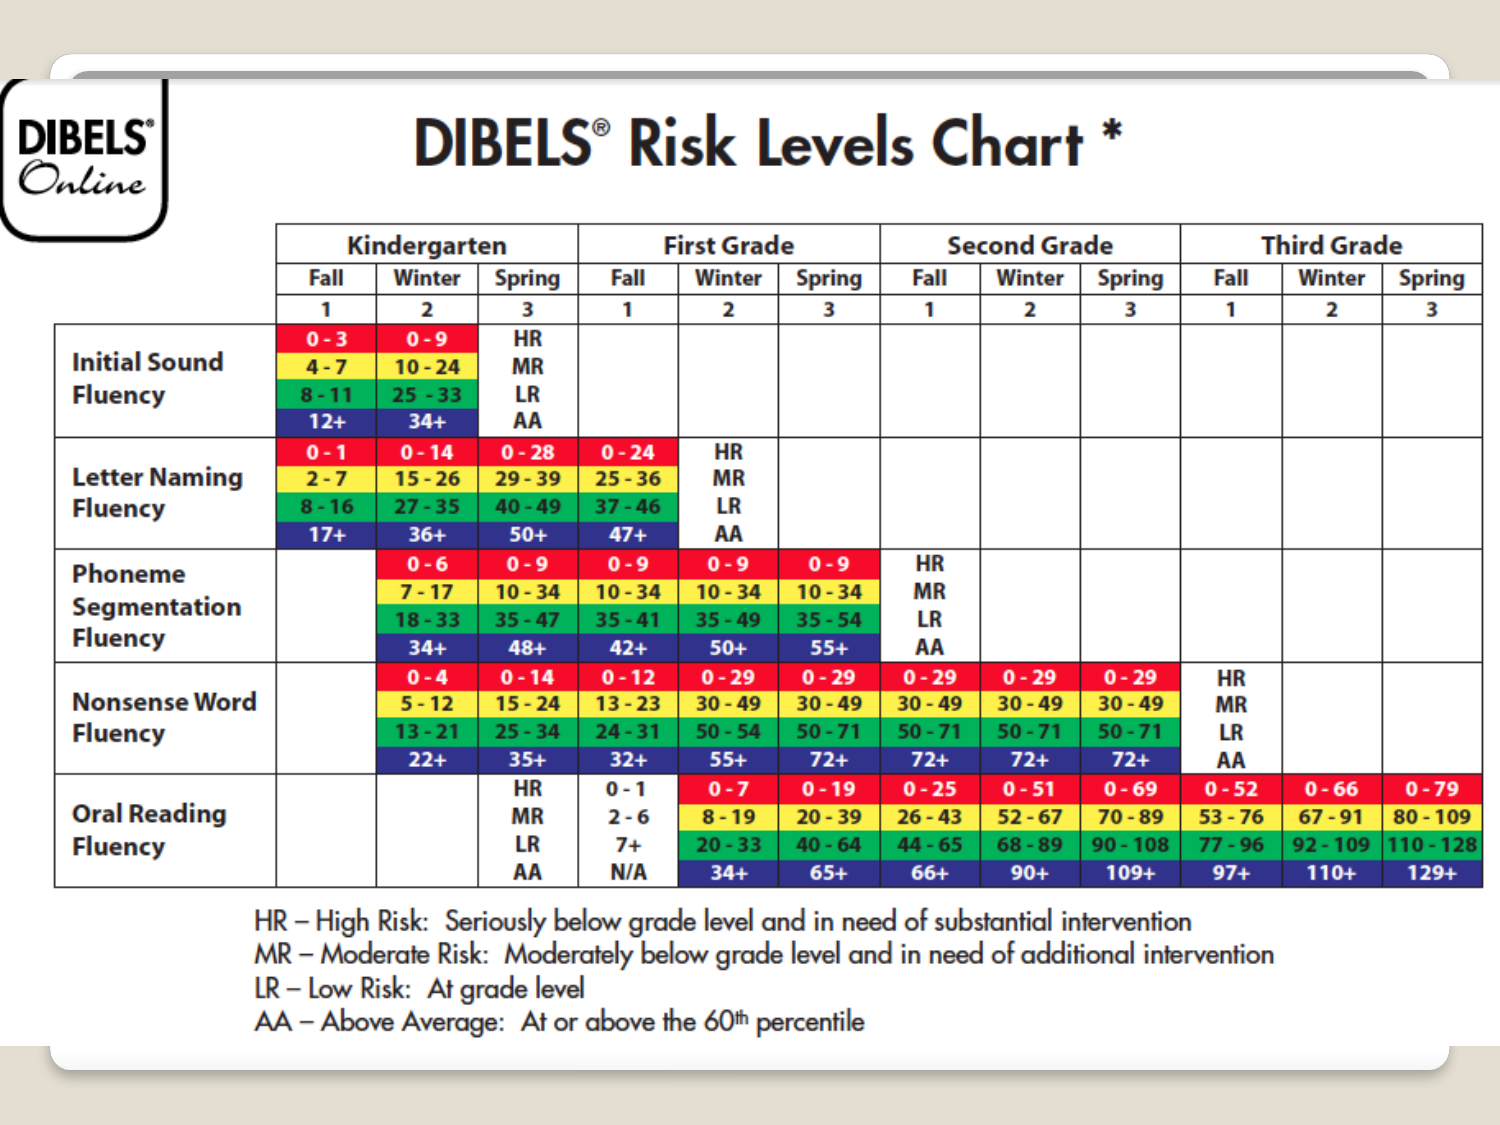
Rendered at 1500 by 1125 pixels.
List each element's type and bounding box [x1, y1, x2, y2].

picture [0, 78, 1500, 1046]
